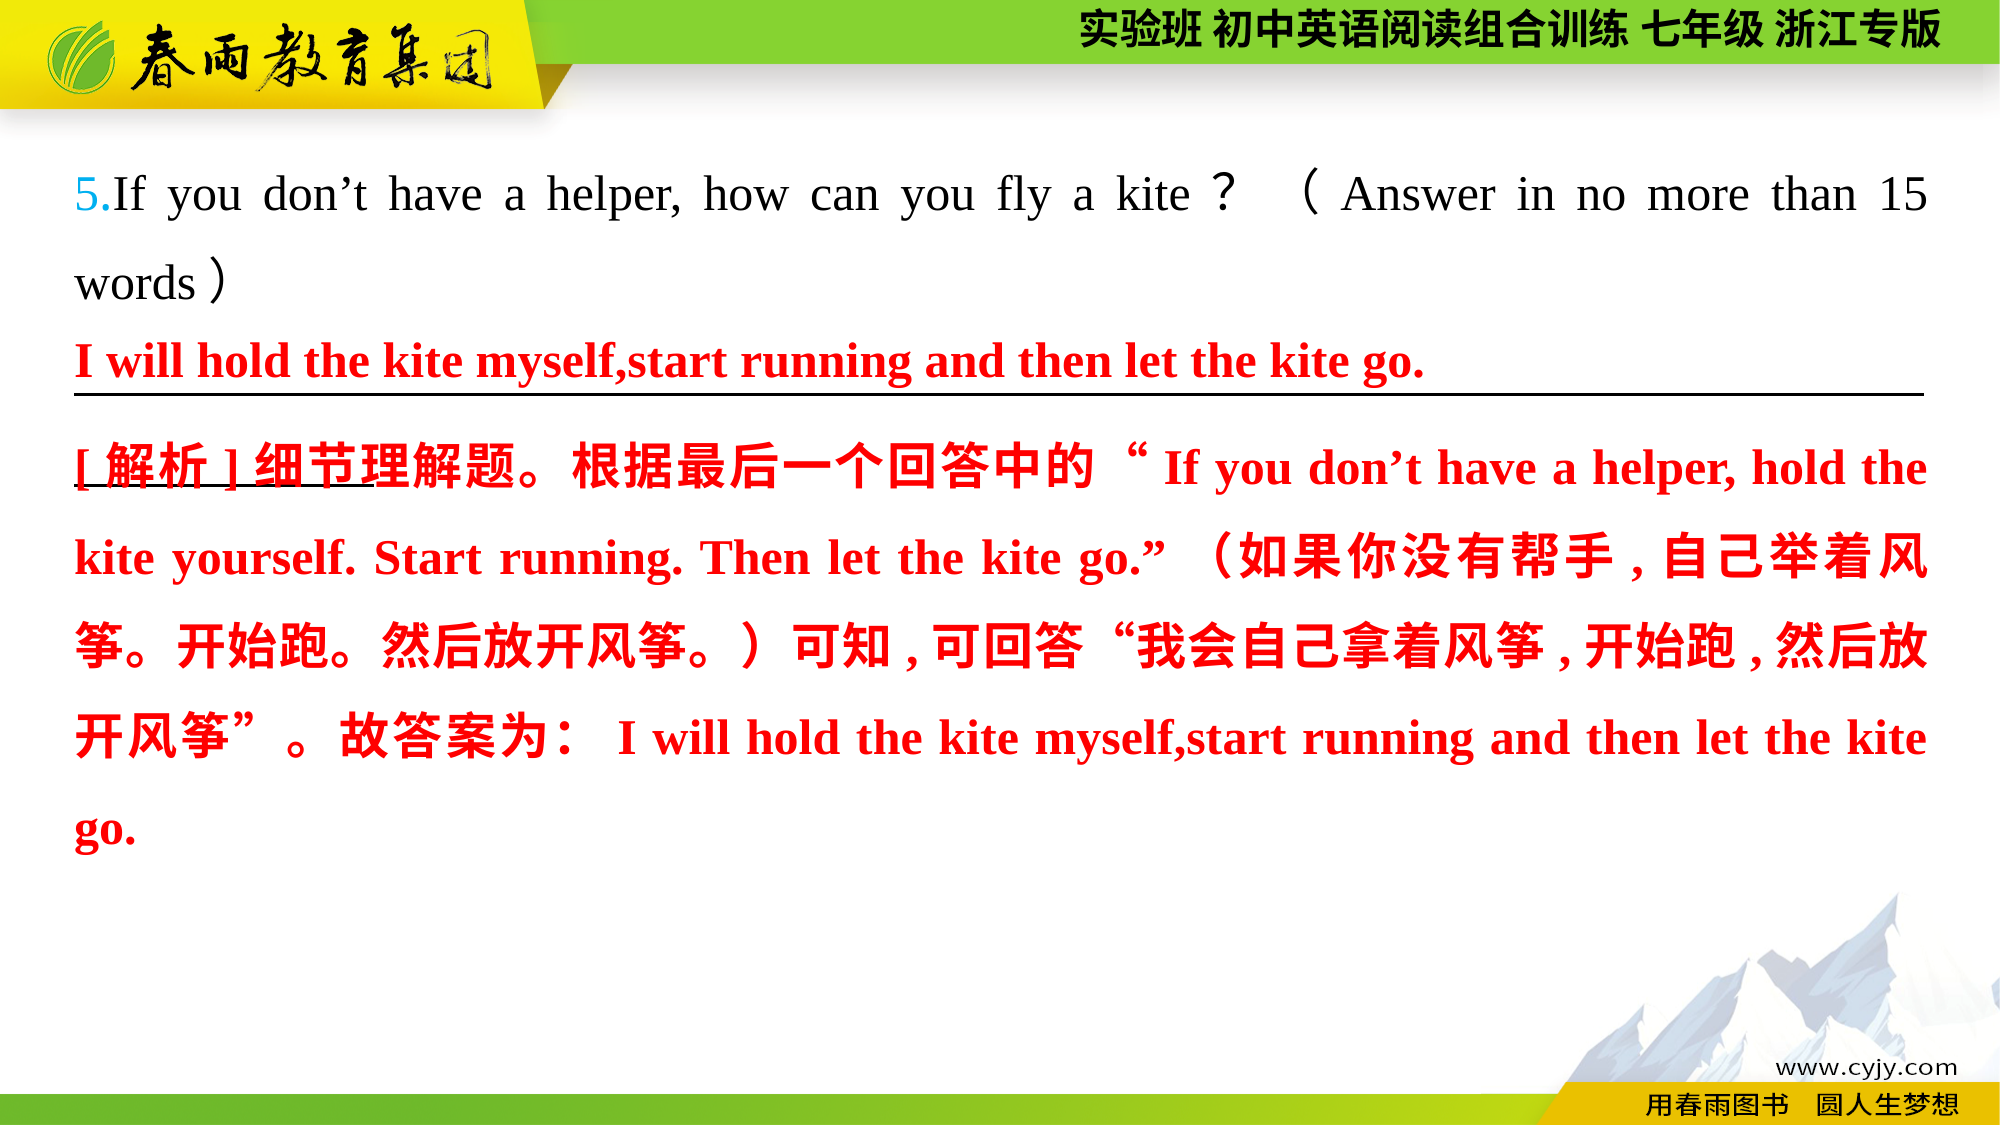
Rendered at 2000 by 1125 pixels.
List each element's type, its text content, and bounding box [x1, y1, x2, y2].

picture [0, 0, 2000, 1125]
text_box [解析]细节理解题。根据最后一个回答中的“If you don’t have a helper, hold the kite yourself. Start running. Then let the kite go.”（如果你没有帮手,自己举着风筝。开始跑。然后放开风筝。）可知,可回答“我会自己拿着风筝,开始跑,然后放开风筝”。故答案为：I will hold the kite myself,start running and then let the kite go. [59, 397, 1944, 863]
text_box I will hold the kite myself,start running and then let the kite go. [59, 290, 1944, 396]
list 5.If you don’t have a helper, how can you fly a kite？（Answer in no more than 15 words） __________________________________________________________________________ [59, 122, 1944, 290]
